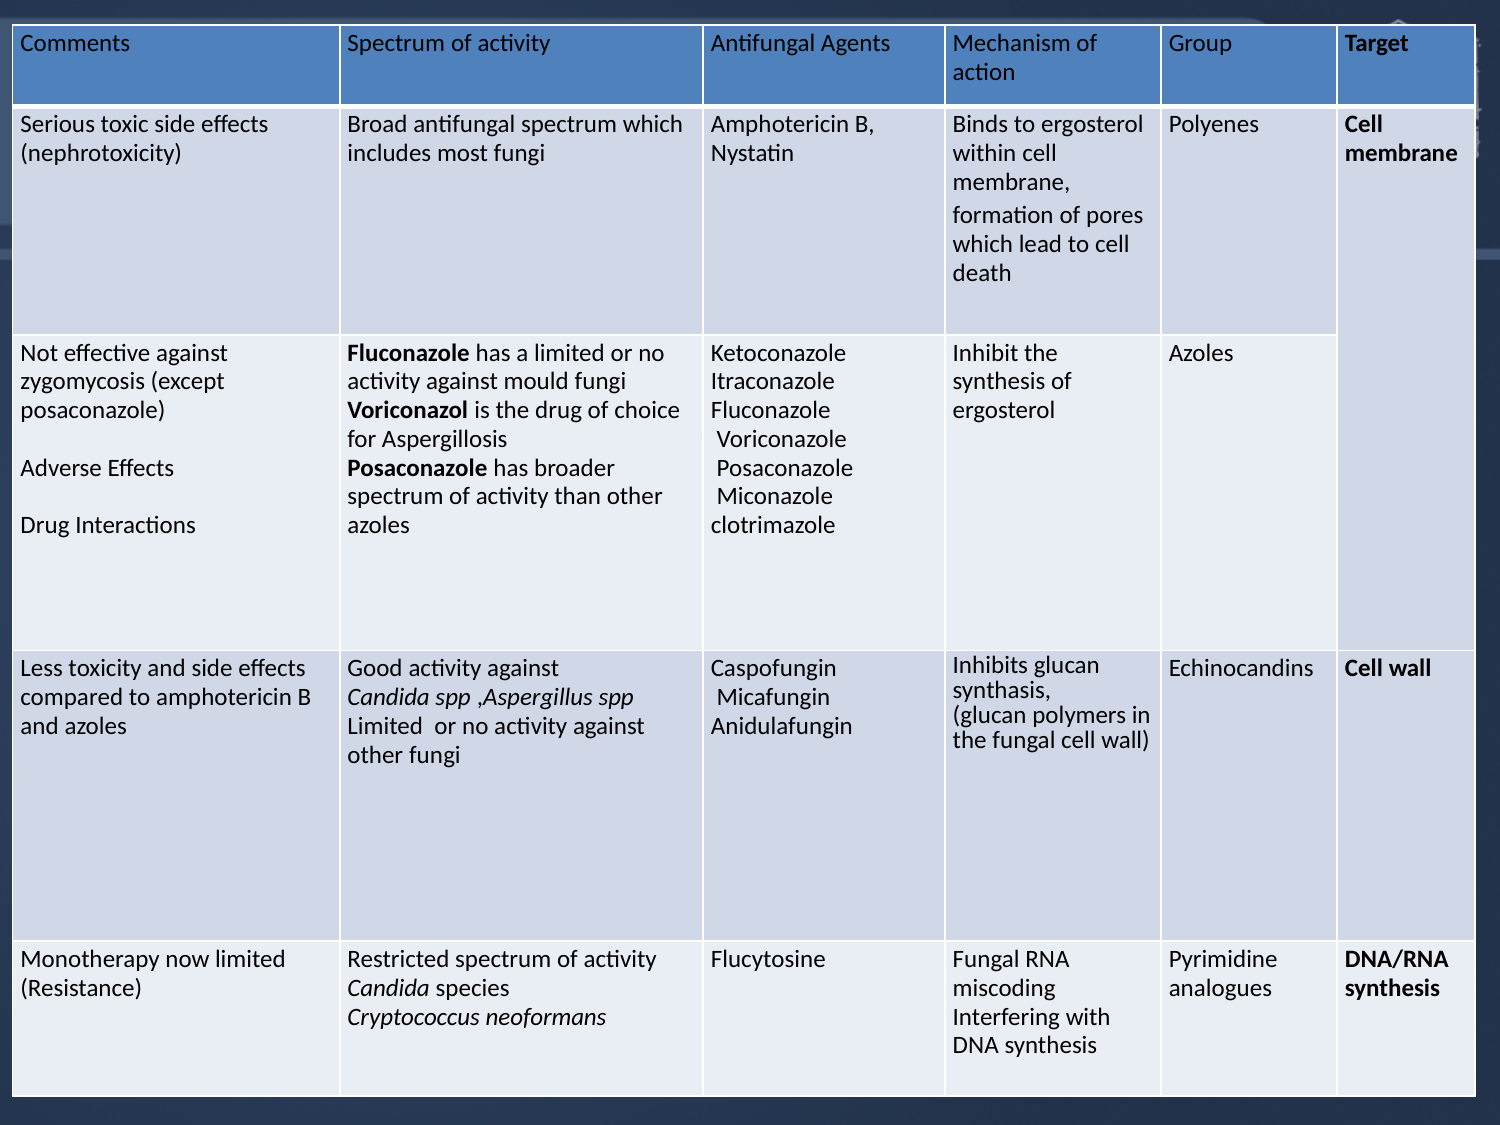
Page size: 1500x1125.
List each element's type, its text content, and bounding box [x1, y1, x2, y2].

table_header Target [1338, 26, 1474, 104]
table_cell Cell membrane [1338, 109, 1474, 650]
picture [0, 0, 1500, 1125]
table_cell Not effective against zygomycosis (except posaconazole) Adverse Effects Drug Interactions [13, 336, 339, 650]
table_cell Less toxicity and side effects compared to amphotericin B and azoles [13, 651, 339, 940]
table_cell Amphotericin B, Nystatin [704, 109, 944, 334]
table_cell Caspofungin Micafungin Anidulafungin [704, 651, 944, 940]
table_cell Inhibits glucan synthasis, (glucan polymers in the fungal cell wall) [946, 651, 1160, 940]
table_cell Binds to ergosterol within cell membrane, formation of pores which lead to cell death [946, 109, 1160, 334]
table_cell Cell wall [1338, 651, 1474, 940]
table_cell Broad antifungal spectrum which includes most fungi [341, 109, 702, 334]
table_cell DNA/RNA synthesis [1338, 942, 1474, 1095]
table_cell Serious toxic side effects (nephrotoxicity) [13, 109, 339, 334]
table_cell Good activity against Candida spp ,Aspergillus spp Limited or no activity against other fungi [341, 651, 702, 940]
table_cell Echinocandins [1162, 651, 1336, 940]
table_cell Inhibit the synthesis of ergosterol [946, 336, 1160, 650]
table_cell Fluconazole has a limited or no activity against mould fungi Voriconazol is the drug of choice for Aspergillosis Posaconazole has broader spectrum of activity than other azoles [341, 336, 702, 650]
table_cell Restricted spectrum of activity Candida species Cryptococcus neoformans [341, 942, 702, 1095]
table_cell Flucytosine [704, 942, 944, 1095]
table_cell Fungal RNA miscoding Interfering with DNA synthesis [946, 942, 1160, 1095]
table_header Antifungal Agents [704, 26, 944, 104]
table_cell Ketoconazole Itraconazole Fluconazole Voriconazole Posaconazole Miconazole clotrimazole [704, 336, 944, 650]
table_header Mechanism of action [946, 26, 1160, 104]
table_cell Pyrimidine analogues [1162, 942, 1336, 1095]
table_header Spectrum of activity [341, 26, 702, 104]
table_cell Monotherapy now limited (Resistance) [13, 942, 339, 1095]
table_cell Polyenes [1162, 109, 1336, 334]
table_header Comments [13, 26, 339, 104]
table_header Group [1162, 26, 1336, 104]
table_cell Azoles [1162, 336, 1336, 650]
